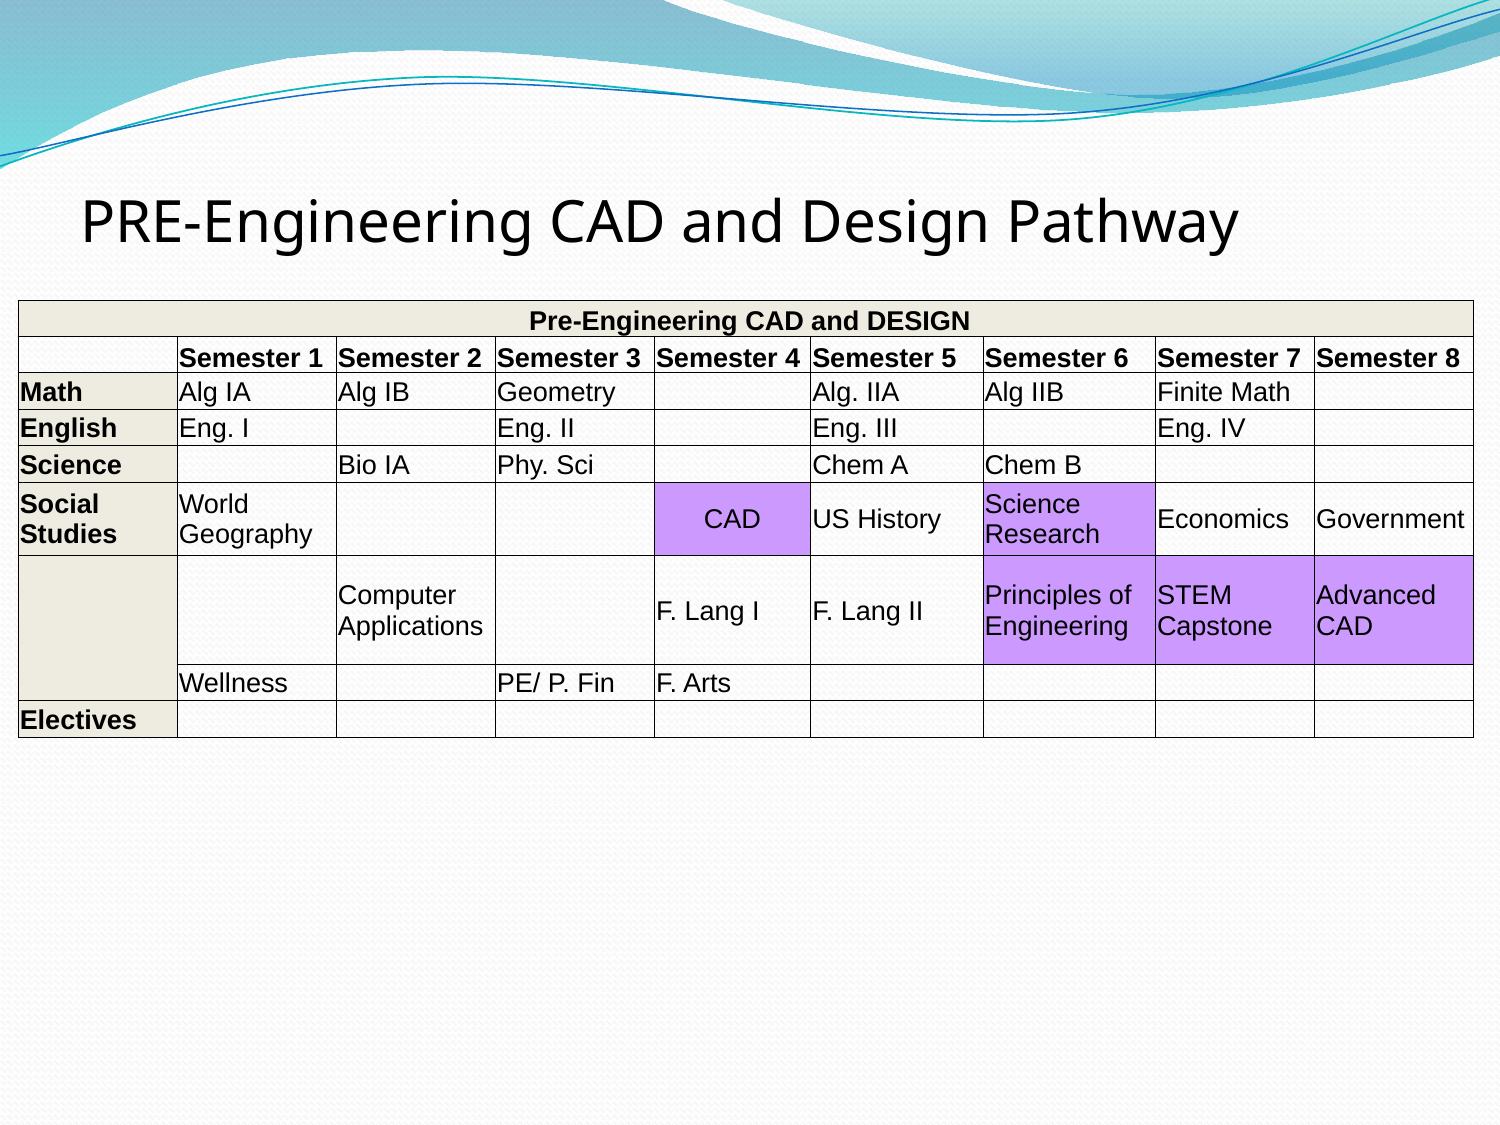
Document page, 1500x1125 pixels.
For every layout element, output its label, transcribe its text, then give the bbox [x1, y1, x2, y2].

table_cell [496, 556, 654, 664]
table_cell Eng. III [811, 410, 983, 445]
table_cell [19, 556, 177, 700]
table_cell Principles of Engineering [984, 556, 1155, 664]
table_cell [1315, 446, 1473, 482]
table_cell [337, 483, 495, 555]
table_cell [337, 665, 495, 700]
table_cell [811, 701, 983, 737]
table_cell F. Arts [655, 665, 810, 700]
table_cell Alg IIB [984, 373, 1155, 409]
table_cell Alg. IIA [811, 373, 983, 409]
table_cell Wellness [178, 665, 336, 700]
table_cell [984, 701, 1155, 737]
table_cell F. Lang II [811, 556, 983, 664]
table_cell Eng. IV [1156, 410, 1314, 445]
table_cell [984, 665, 1155, 700]
table_cell Bio IA [337, 446, 495, 482]
table_cell [178, 701, 336, 737]
table_cell [178, 446, 336, 482]
table_cell [655, 410, 810, 445]
table_cell [1156, 701, 1314, 737]
table_cell [655, 373, 810, 409]
table_cell [1315, 665, 1473, 700]
table_cell [496, 701, 654, 737]
table_cell Chem B [984, 446, 1155, 482]
table_cell Science Research [984, 483, 1155, 555]
table_cell English [19, 410, 177, 445]
table_cell Alg IA [178, 373, 336, 409]
table_cell Government [1315, 483, 1473, 555]
table_cell Math [19, 373, 177, 409]
table_cell Phy. Sci [496, 446, 654, 482]
table_cell Semester 1 [178, 337, 336, 372]
table_cell F. Lang I [655, 556, 810, 664]
table_cell [1315, 701, 1473, 737]
table_cell Social Studies [19, 483, 177, 555]
table_cell Chem A [811, 446, 983, 482]
table_cell [178, 556, 336, 664]
table_cell STEM Capstone [1156, 556, 1314, 664]
table_cell Electives [19, 701, 177, 737]
table_cell Economics [1156, 483, 1314, 555]
table_cell [1315, 373, 1473, 409]
table_cell Eng. I [178, 410, 336, 445]
table_cell World Geography [178, 483, 336, 555]
table_cell [337, 410, 495, 445]
table_cell Semester 6 [984, 337, 1155, 372]
table_cell [655, 446, 810, 482]
table_cell Computer Applications [337, 556, 495, 664]
table_header Pre-Engineering CAD and DESIGN [19, 301, 1473, 336]
table_cell [1315, 410, 1473, 445]
table_cell Alg IB [337, 373, 495, 409]
table_cell [811, 665, 983, 700]
table_cell [1156, 665, 1314, 700]
table_cell Semester 4 [655, 337, 810, 372]
table_cell Finite Math [1156, 373, 1314, 409]
table_cell [19, 337, 177, 372]
text_box PRE-Engineering CAD and Design Pathway [49, 176, 1475, 262]
table_cell [984, 410, 1155, 445]
table_cell CAD [655, 483, 810, 555]
table_cell Eng. II [496, 410, 654, 445]
table_cell Advanced CAD [1315, 556, 1473, 664]
table_cell [1156, 446, 1314, 482]
table_cell Science [19, 446, 177, 482]
table_cell [337, 701, 495, 737]
table_cell [496, 483, 654, 555]
table_cell PE/ P. Fin [496, 665, 654, 700]
table_cell Geometry [496, 373, 654, 409]
table_cell Semester 7 [1156, 337, 1314, 372]
table_cell US History [811, 483, 983, 555]
table_cell Semester 3 [496, 337, 654, 372]
table_cell Semester 5 [811, 337, 983, 372]
table_cell [655, 701, 810, 737]
table_cell Semester 2 [337, 337, 495, 372]
table_cell Semester 8 [1315, 337, 1473, 372]
